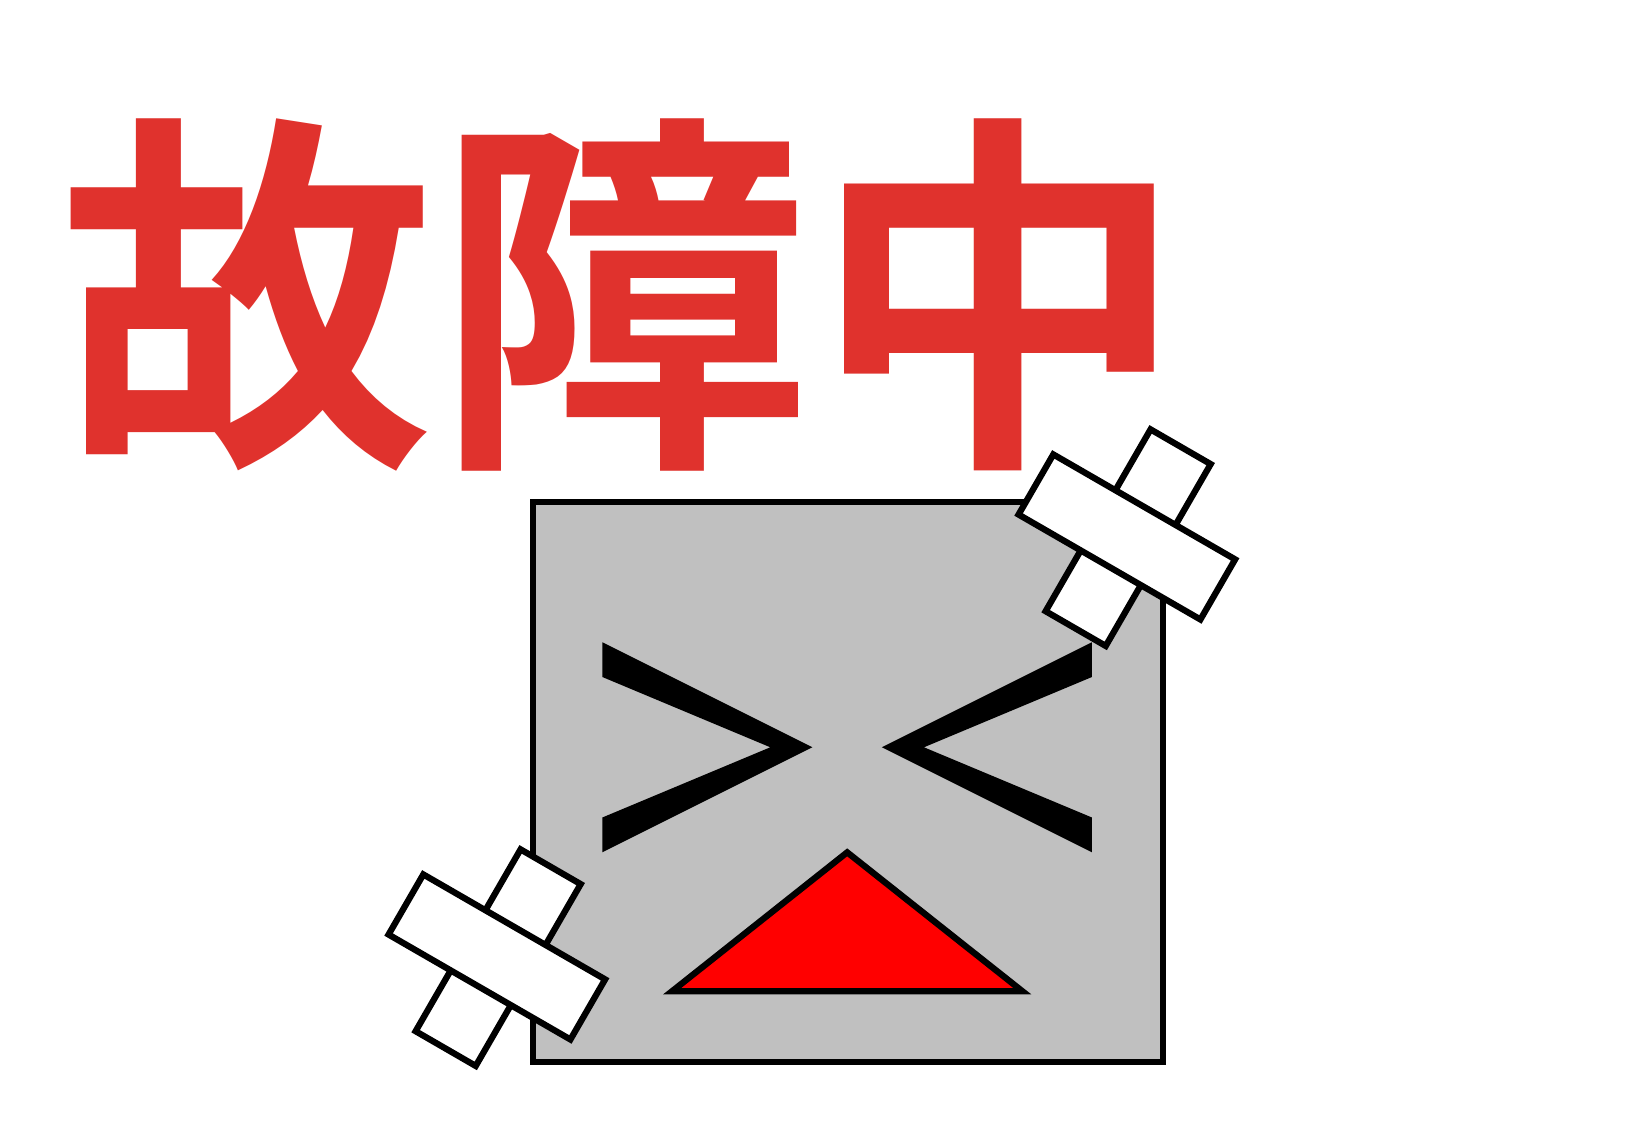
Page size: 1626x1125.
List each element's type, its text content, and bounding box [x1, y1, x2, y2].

text_box 故障中 [44, 54, 1581, 520]
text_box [392, 432, 1233, 1063]
